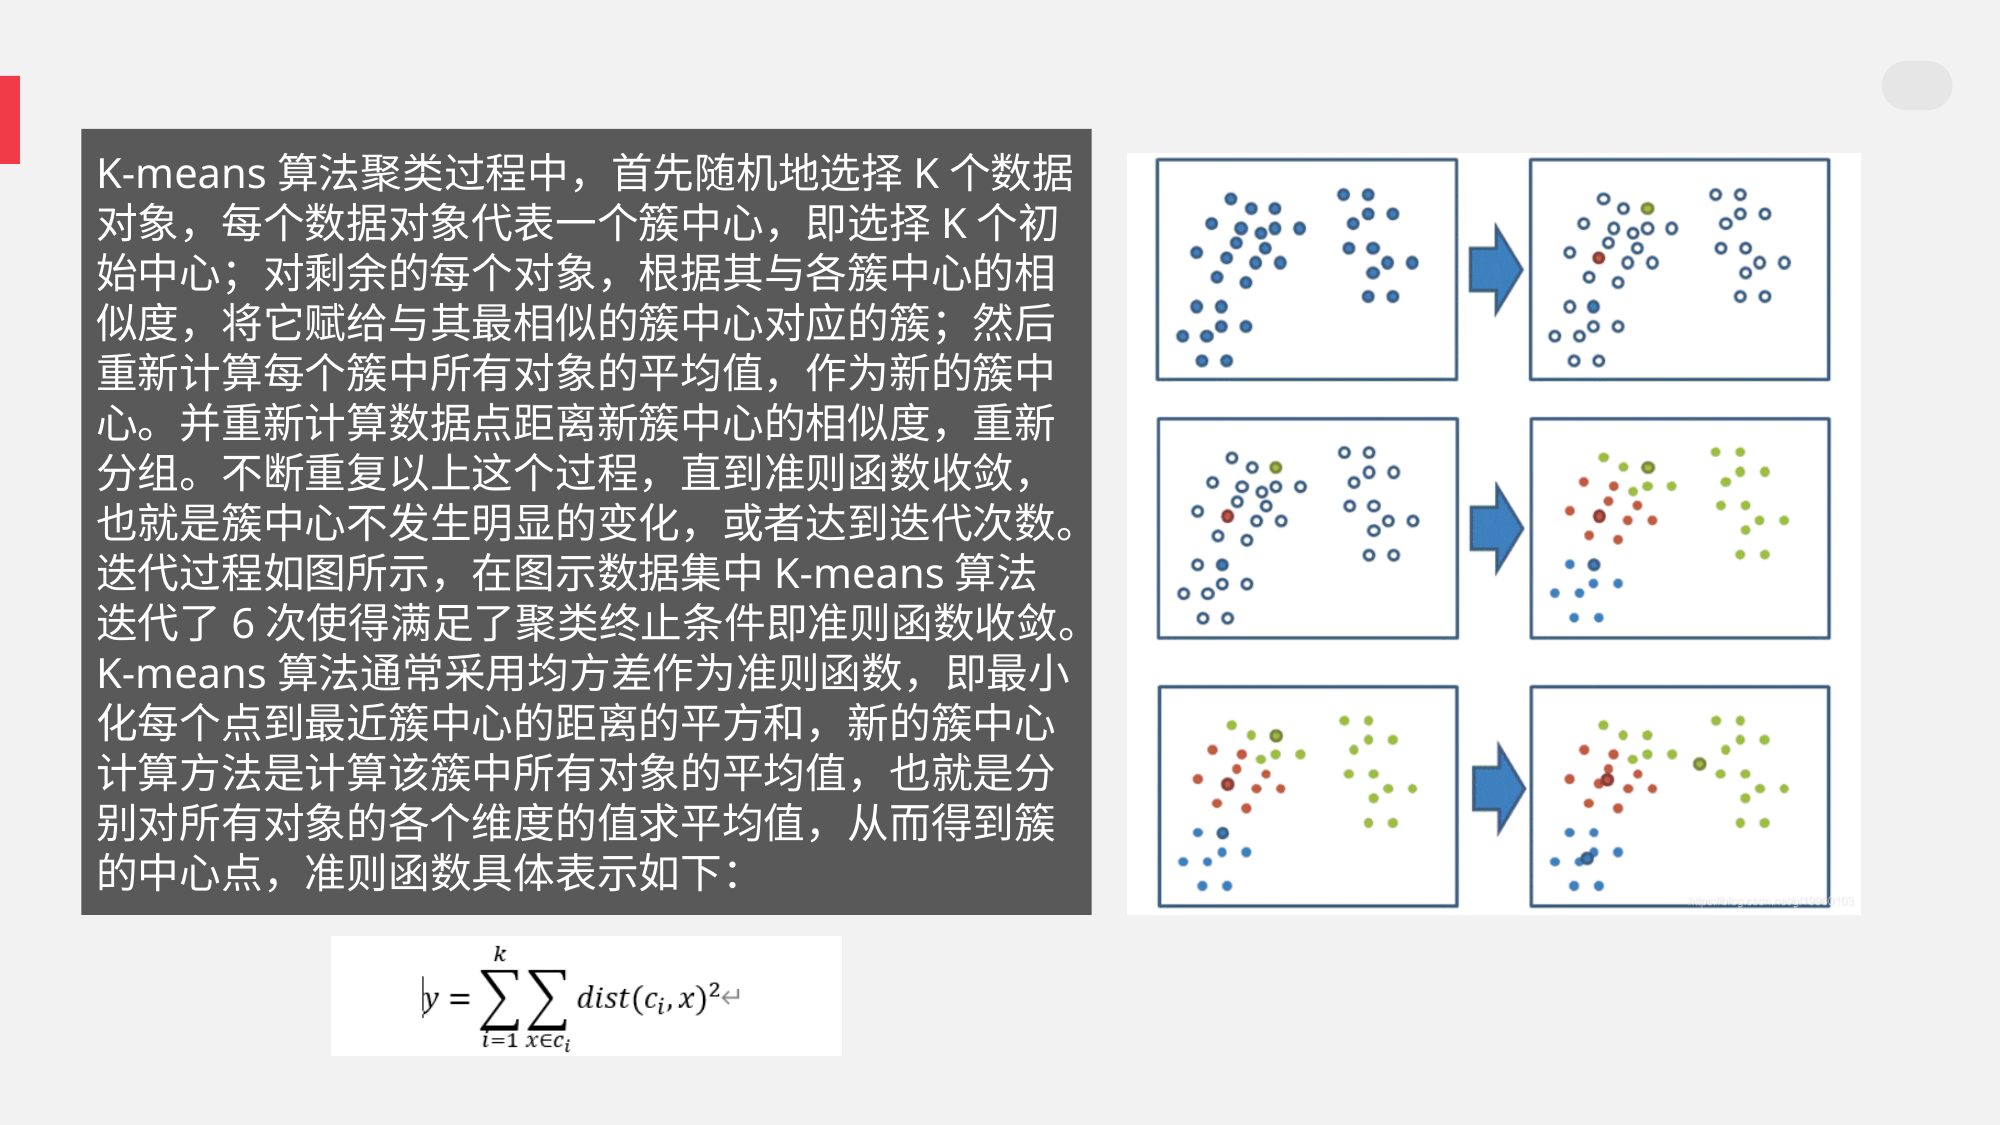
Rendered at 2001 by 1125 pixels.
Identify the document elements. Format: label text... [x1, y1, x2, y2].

picture [331, 936, 842, 1056]
picture [1127, 153, 1861, 915]
text_box K-means算法聚类过程中，首先随机地选择K个数据对象，每个数据对象代表一个簇中心，即选择K个初始中心；对剩余的每个对象，根据其与各簇中心的相似度，将它赋给与其最相似的簇中心对应的簇；然后重新计算每个簇中所有对象的平均值，作为新的簇中心。并重新计算数据点距离新簇中心的相似度，重新分组。不断重复以上这个过程，直到准则函数收敛，也就是簇中心不发生明显的变化，或者达到迭代次数。迭代过程如图所示，在图示数据集中K-means算法迭代了6次使得满足了聚类终止条件即准则函数收敛。K-means算法通常采用均方差作为准则函数，即最小化每个点到最近簇中心的距离的平方和，新的簇中心计算方法是计算该簇中所有对象的平均值，也就是分别对所有对象的各个维度的值求平均值，从而得到簇的中心点，准则函数具体表示如下： [80, 128, 1093, 916]
